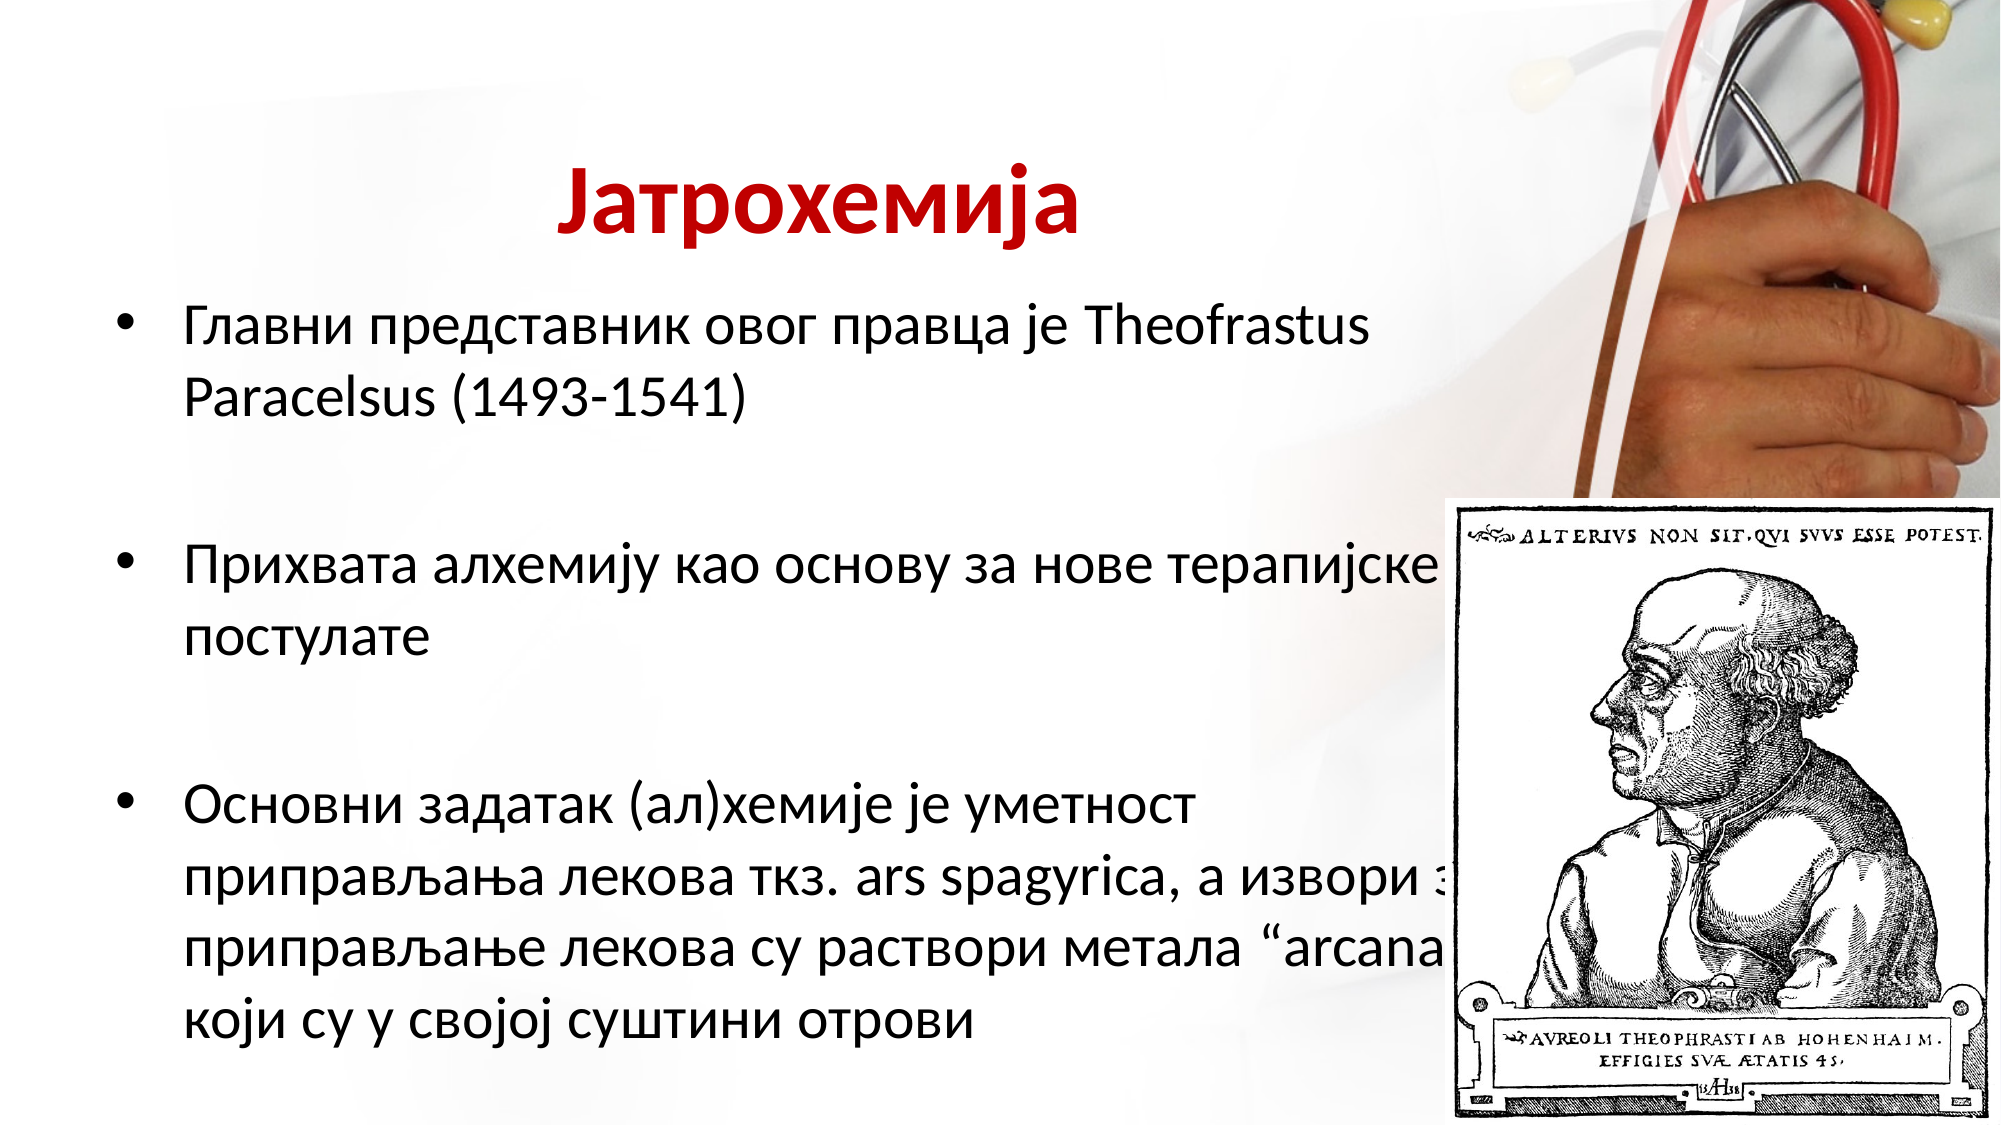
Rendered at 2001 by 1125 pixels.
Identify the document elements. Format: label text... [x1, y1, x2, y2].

title Јатрохемија [99, 110, 1540, 278]
list Главни представник овог правца је Theofrastus Paracelsus (1493-1541) Прихвата алхемију као основу за нове терапијске постулате Основни задатак (ал)хемије је уметност приправљања лекова ткз. ars spagyrica, а извори за приправљање лекова су раствори метала “arcana” који су у својој суштини отрови [100, 277, 1537, 1068]
picture [0, 0, 2001, 1125]
